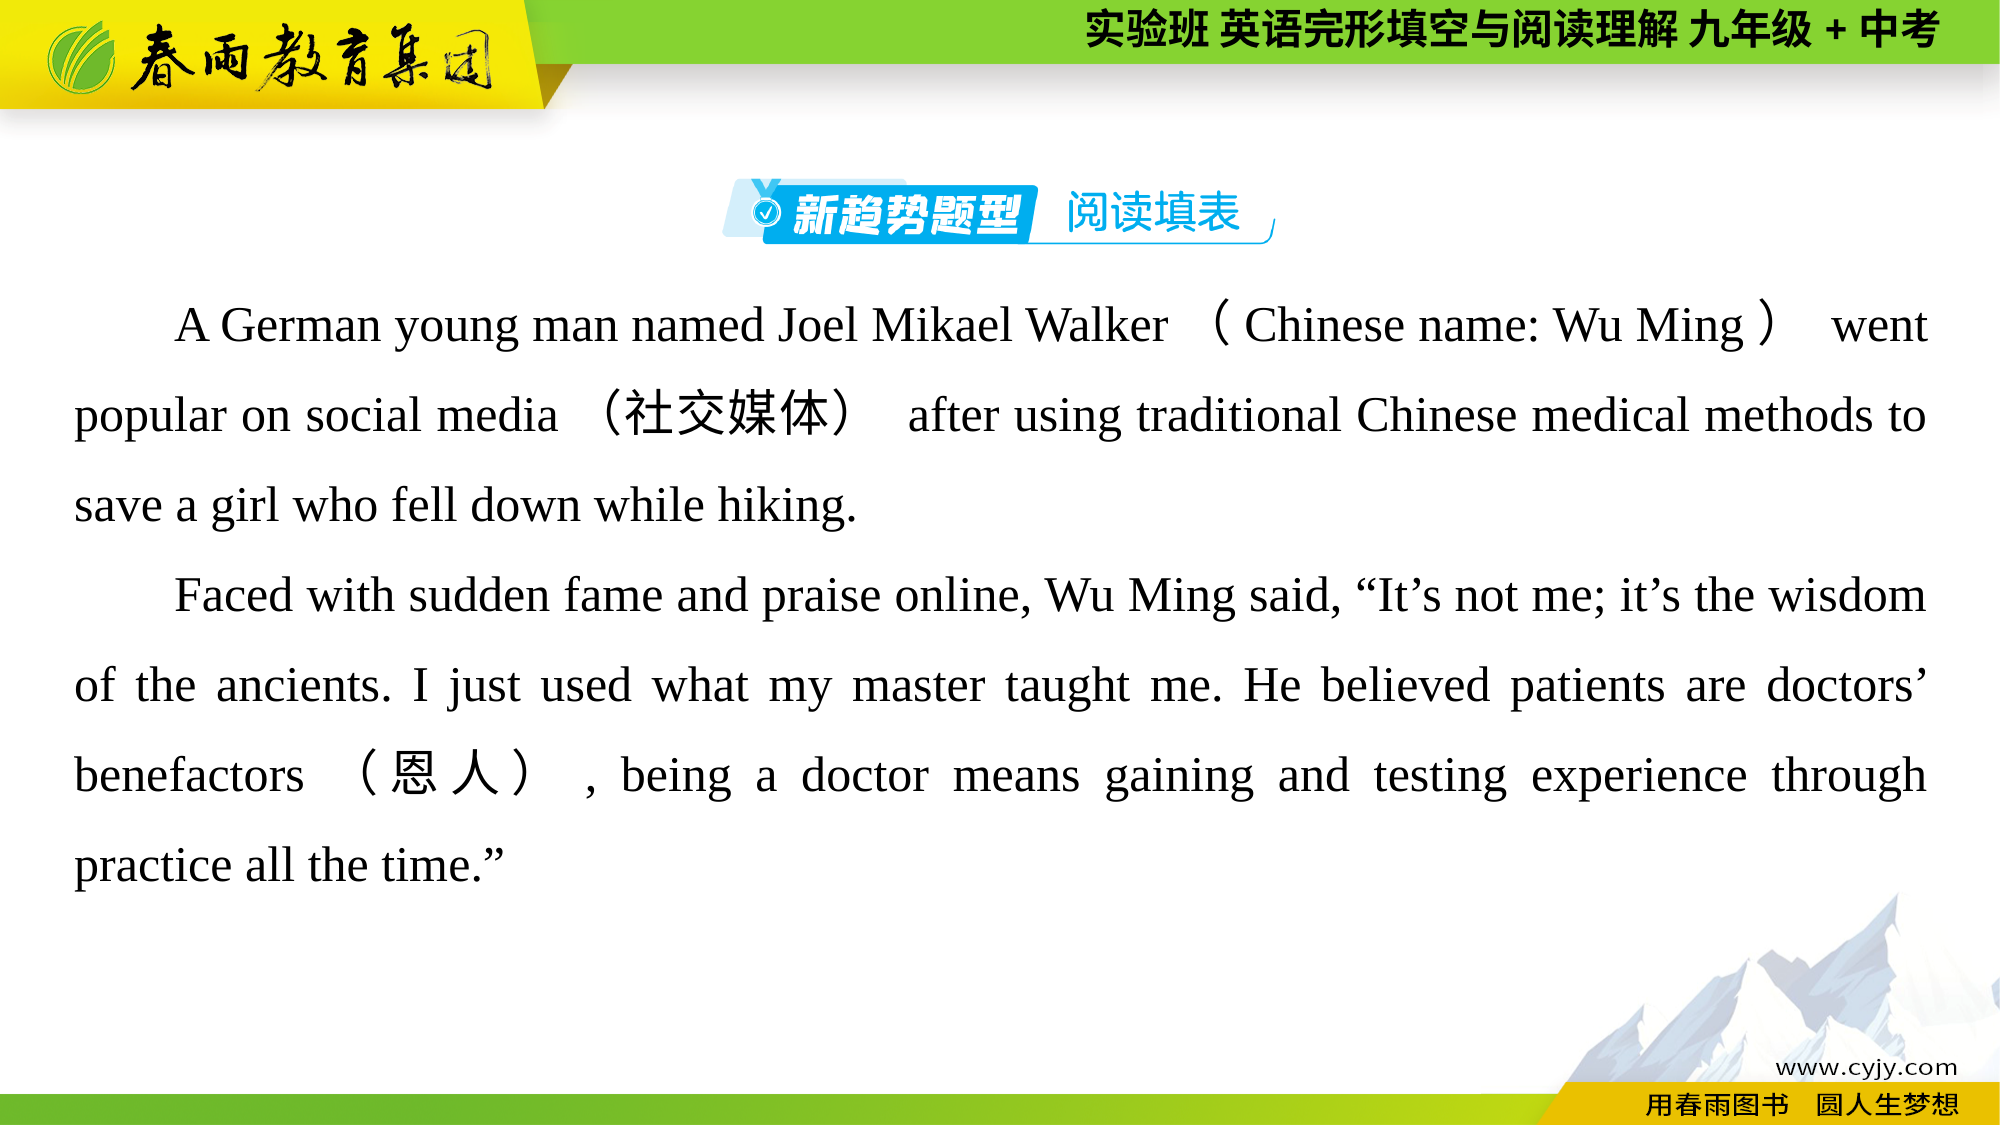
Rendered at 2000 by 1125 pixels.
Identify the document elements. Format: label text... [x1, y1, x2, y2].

picture [0, 0, 2000, 1125]
list A German young man named Joel Mikael Walker（Chinese name: Wu Ming） went popular on social media（社交媒体） after using traditional Chinese medical methods to save a girl who fell down while hiking. Faced with sudden fame and praise online, Wu Ming said, “It’s not me; it’s the wisdom of the ancients. I just used what my master taught me. He believed patients are doctors’ benefactors（恩人）, being a doctor means gaining and testing experience through practice all the time.” [59, 253, 1944, 905]
